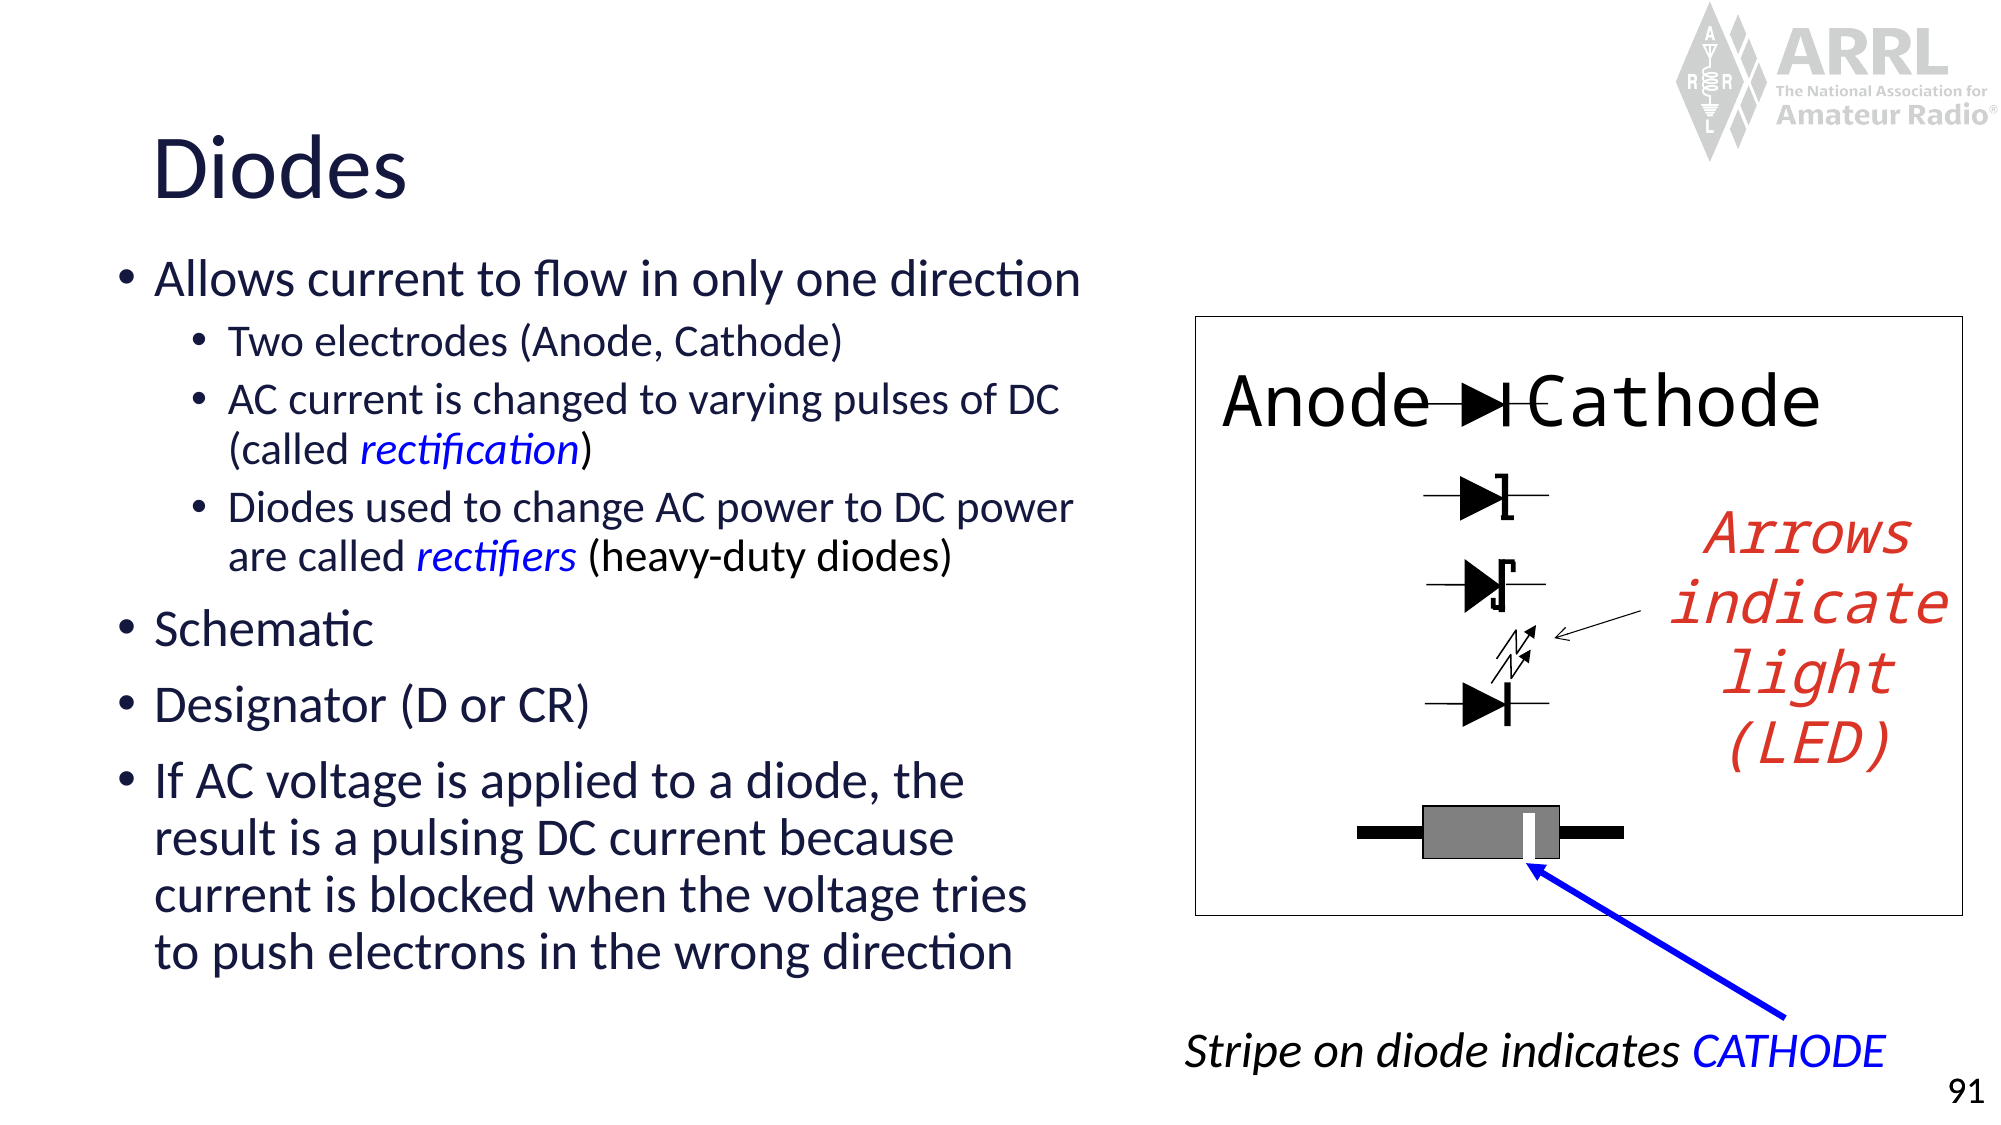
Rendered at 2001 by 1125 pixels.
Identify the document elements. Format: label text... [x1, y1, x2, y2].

text_box Stripe on diode indicates CATHODE [1169, 1010, 1922, 1086]
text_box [1195, 316, 1963, 916]
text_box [1525, 863, 1786, 1019]
picture [1674, 0, 2000, 164]
list Allows current to flow in only one direction Two electrodes (Anode, Cathode) AC current is changed to varying pulses of DC (called rectification) Diodes used to change AC power to DC power are called rectifiers (heavy-duty diodes) Schematic Designator (D or CR) If AC voltage is applied to a diode, the result is a pulsing DC current because current is blocked when the voltage tries to push electrons in the wrong direction [102, 243, 1100, 1091]
title Diodes [137, 59, 1863, 278]
